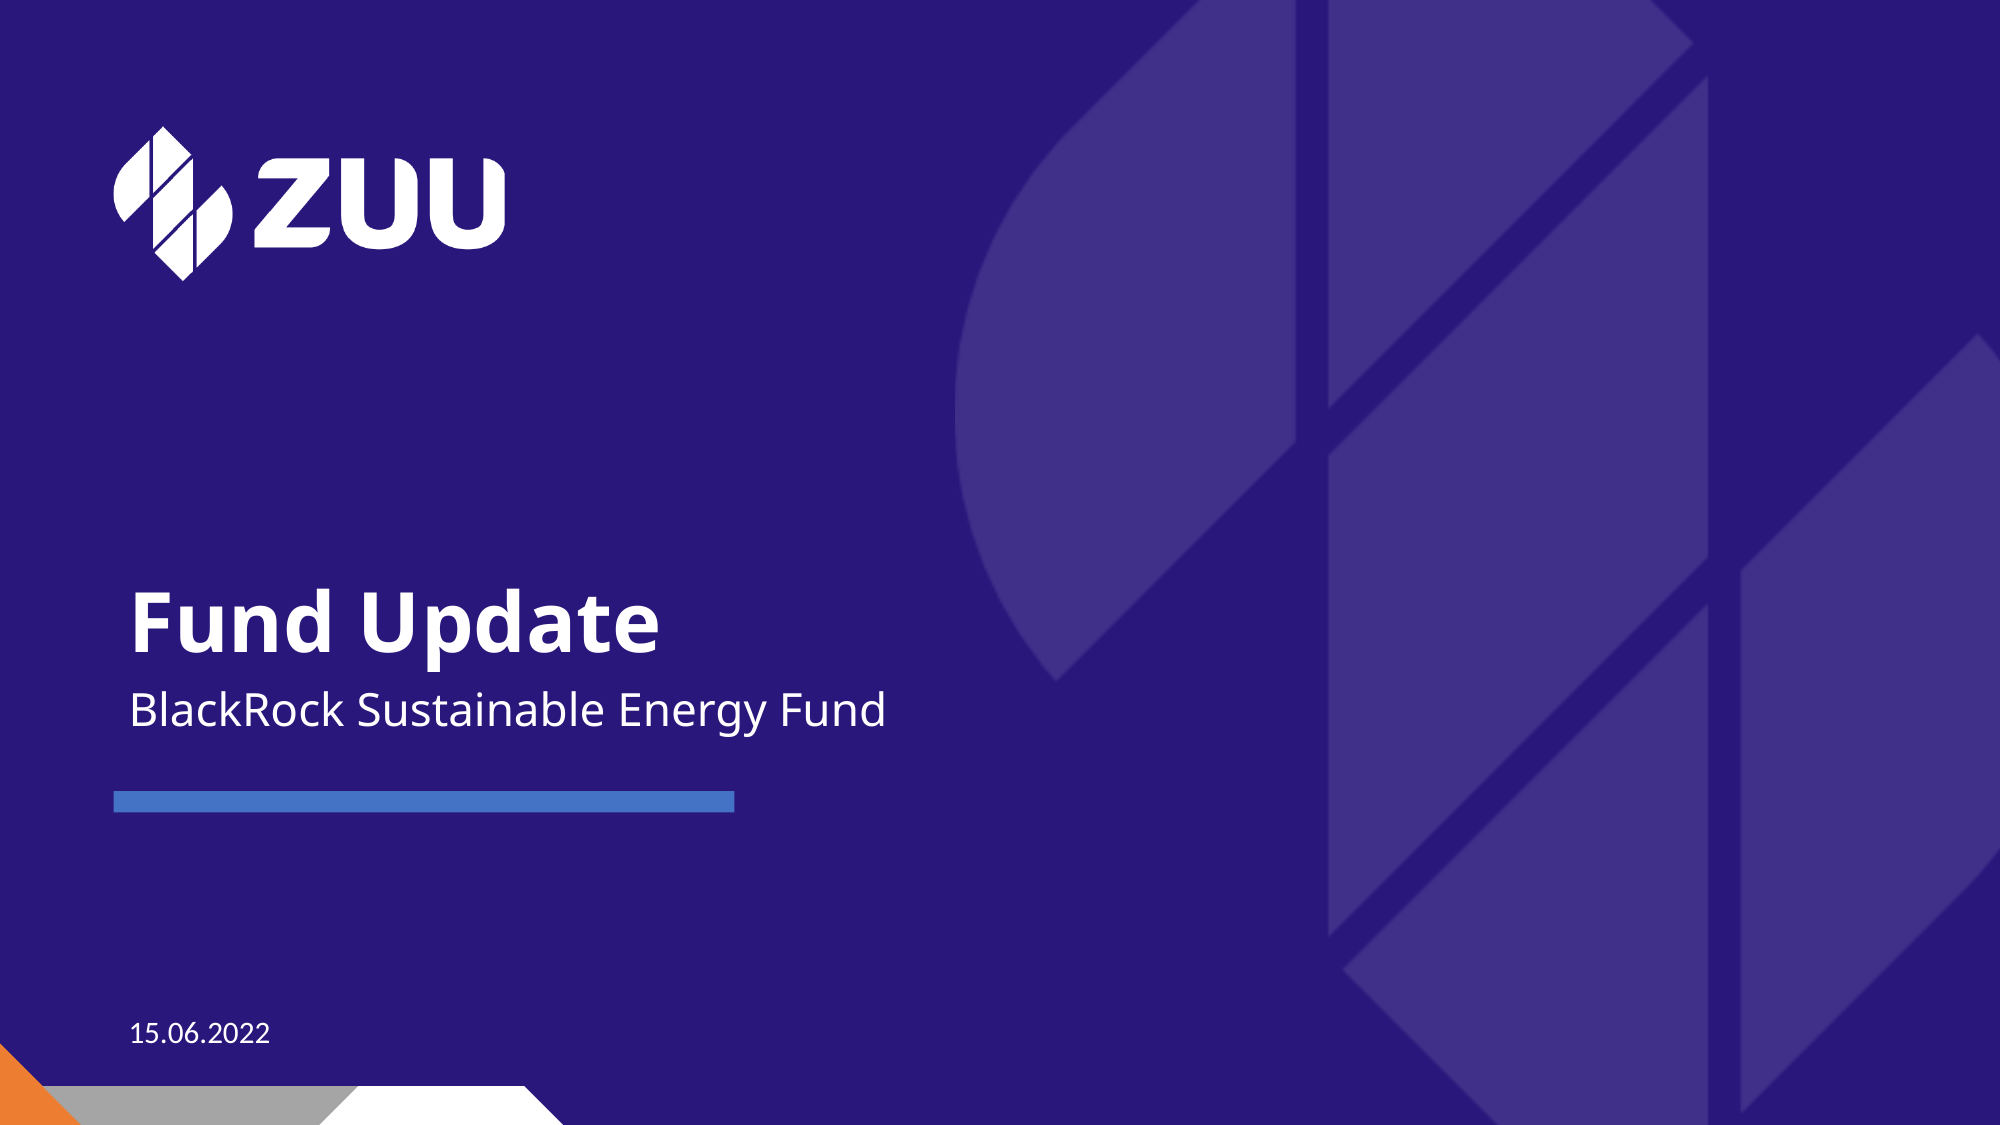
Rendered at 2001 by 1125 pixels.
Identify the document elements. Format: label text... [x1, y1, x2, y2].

list 15.06.2022 [113, 1001, 825, 1066]
title Fund Update [113, 406, 1119, 679]
subtitle BlackRock Sustainable Energy Fund [113, 679, 1119, 813]
